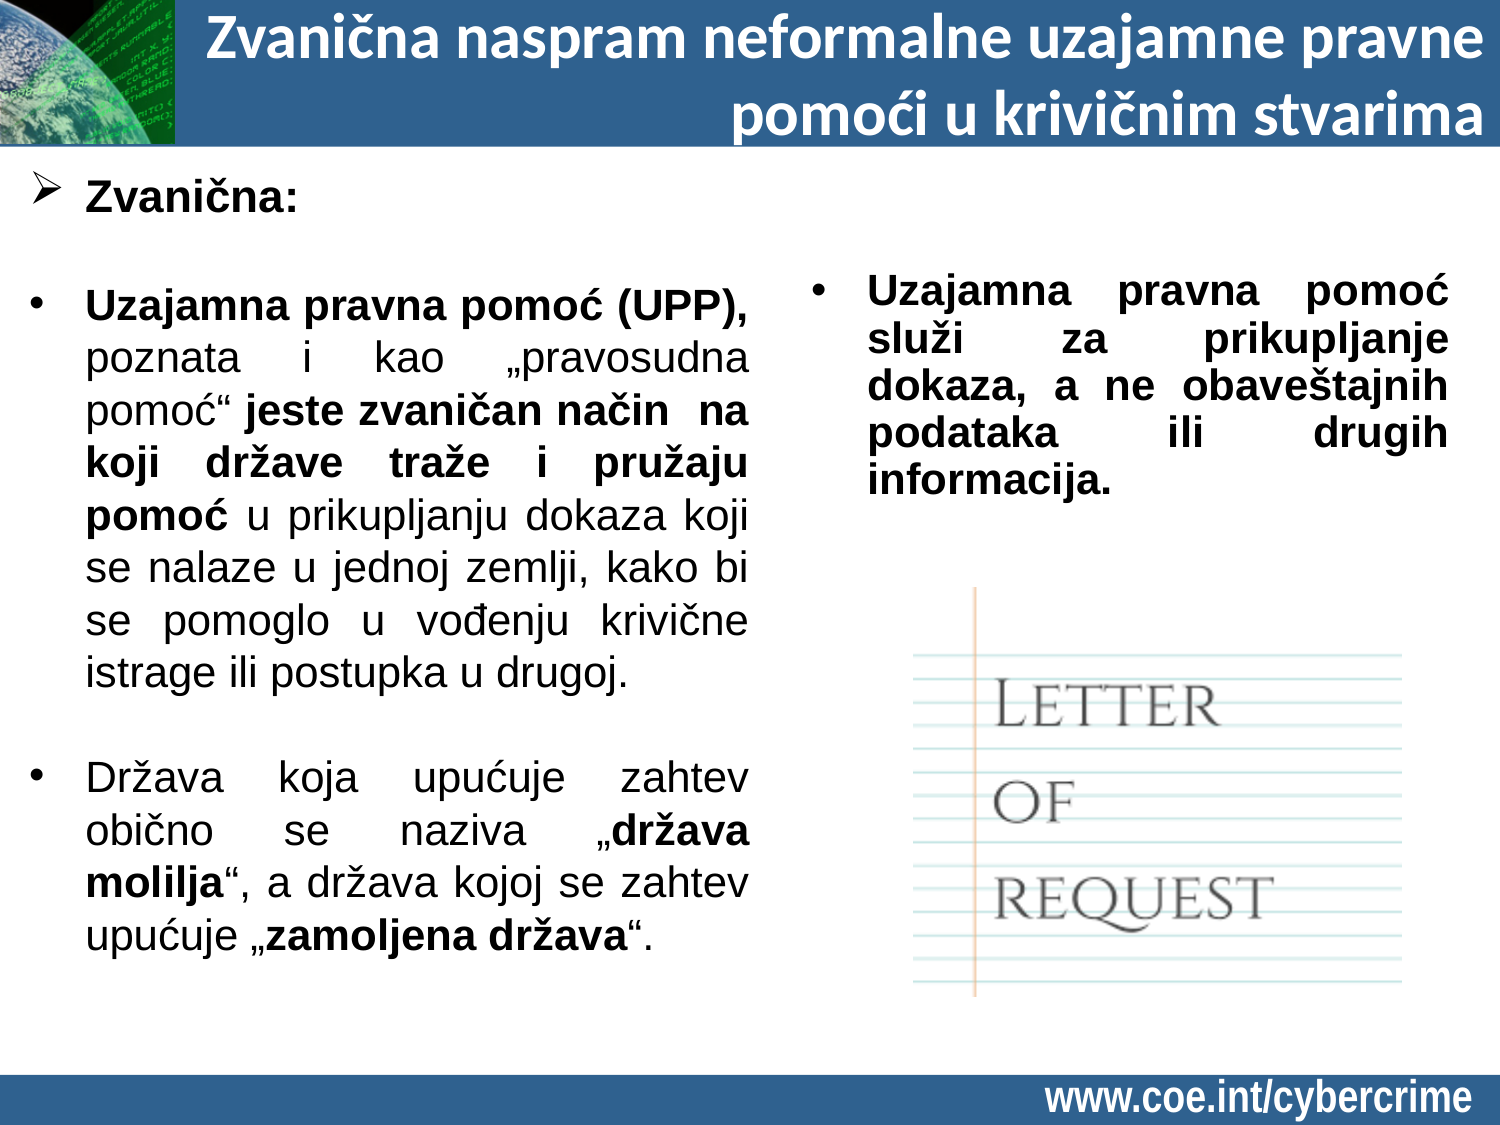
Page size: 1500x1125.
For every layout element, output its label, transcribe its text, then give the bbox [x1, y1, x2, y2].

text_box www.coe.int/cybercrime [1030, 1059, 1500, 1125]
text_box Uzajamna pravna pomoć služi za prikupljanje dokaza, a ne obaveštajnih podataka ili drugih informacija. [796, 260, 1465, 512]
text_box Zvanična: Uzajamna pravna pomoć (UPP), poznata i kao „pravosudna pomoć“ jeste zvaničan način na koji države traže i pružaju pomoć u prikupljanju dokaza koji se nalaze u jednoj zemlji, kako bi se pomoglo u vođenju krivične istrage ili postupka u drugoj. Država koja upućuje zahtev obično se naziva „država molilja“, a država kojoj se zahtev upućuje „zamoljena država“. [14, 158, 765, 966]
picture [913, 587, 1402, 998]
text_box Zvanična naspram neformalne uzajamne pravne pomoći u krivičnim stvarima [177, 0, 1500, 149]
text_box [0, 1073, 1030, 1125]
picture [0, 0, 175, 144]
